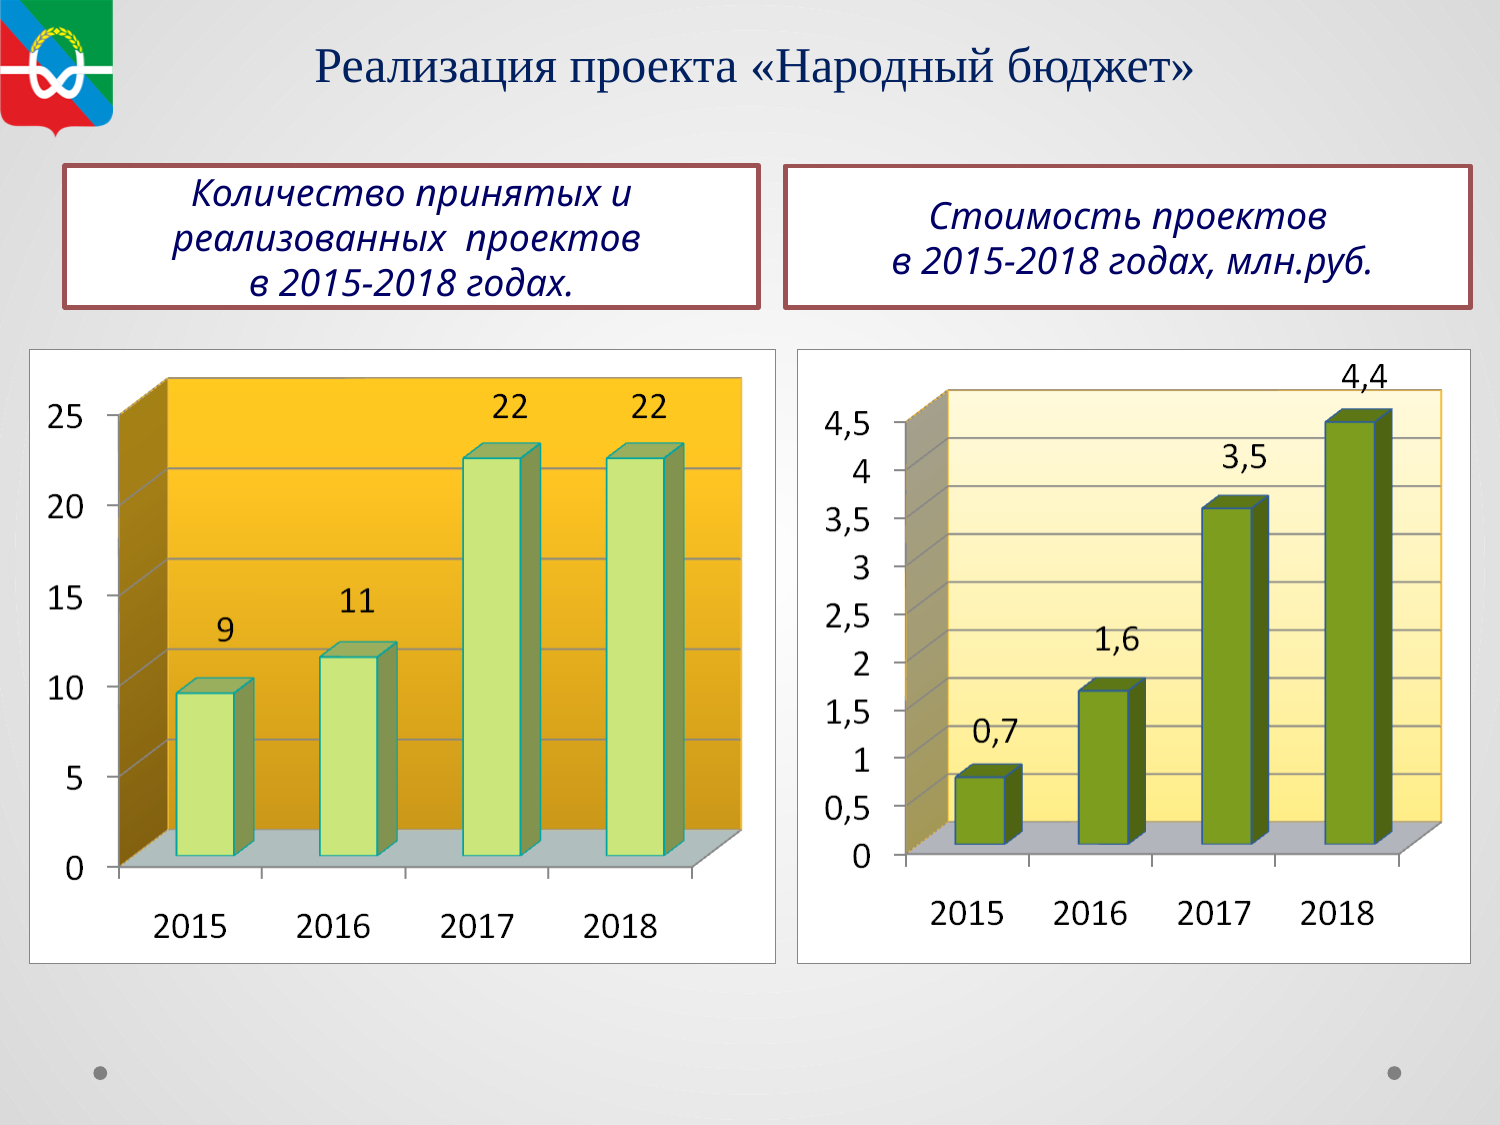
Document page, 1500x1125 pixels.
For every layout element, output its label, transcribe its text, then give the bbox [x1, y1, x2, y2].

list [29, 349, 777, 965]
text_box Стоимость проектов в 2015-2018 годах, млн.руб. [783, 164, 1473, 310]
text_box Количество принятых и реализованных проектов в 2015-2018 годах. [62, 163, 761, 310]
picture [0, 0, 113, 138]
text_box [796, 349, 1471, 965]
text_box Реализация проекта «Народный бюджет» [299, 24, 1211, 100]
